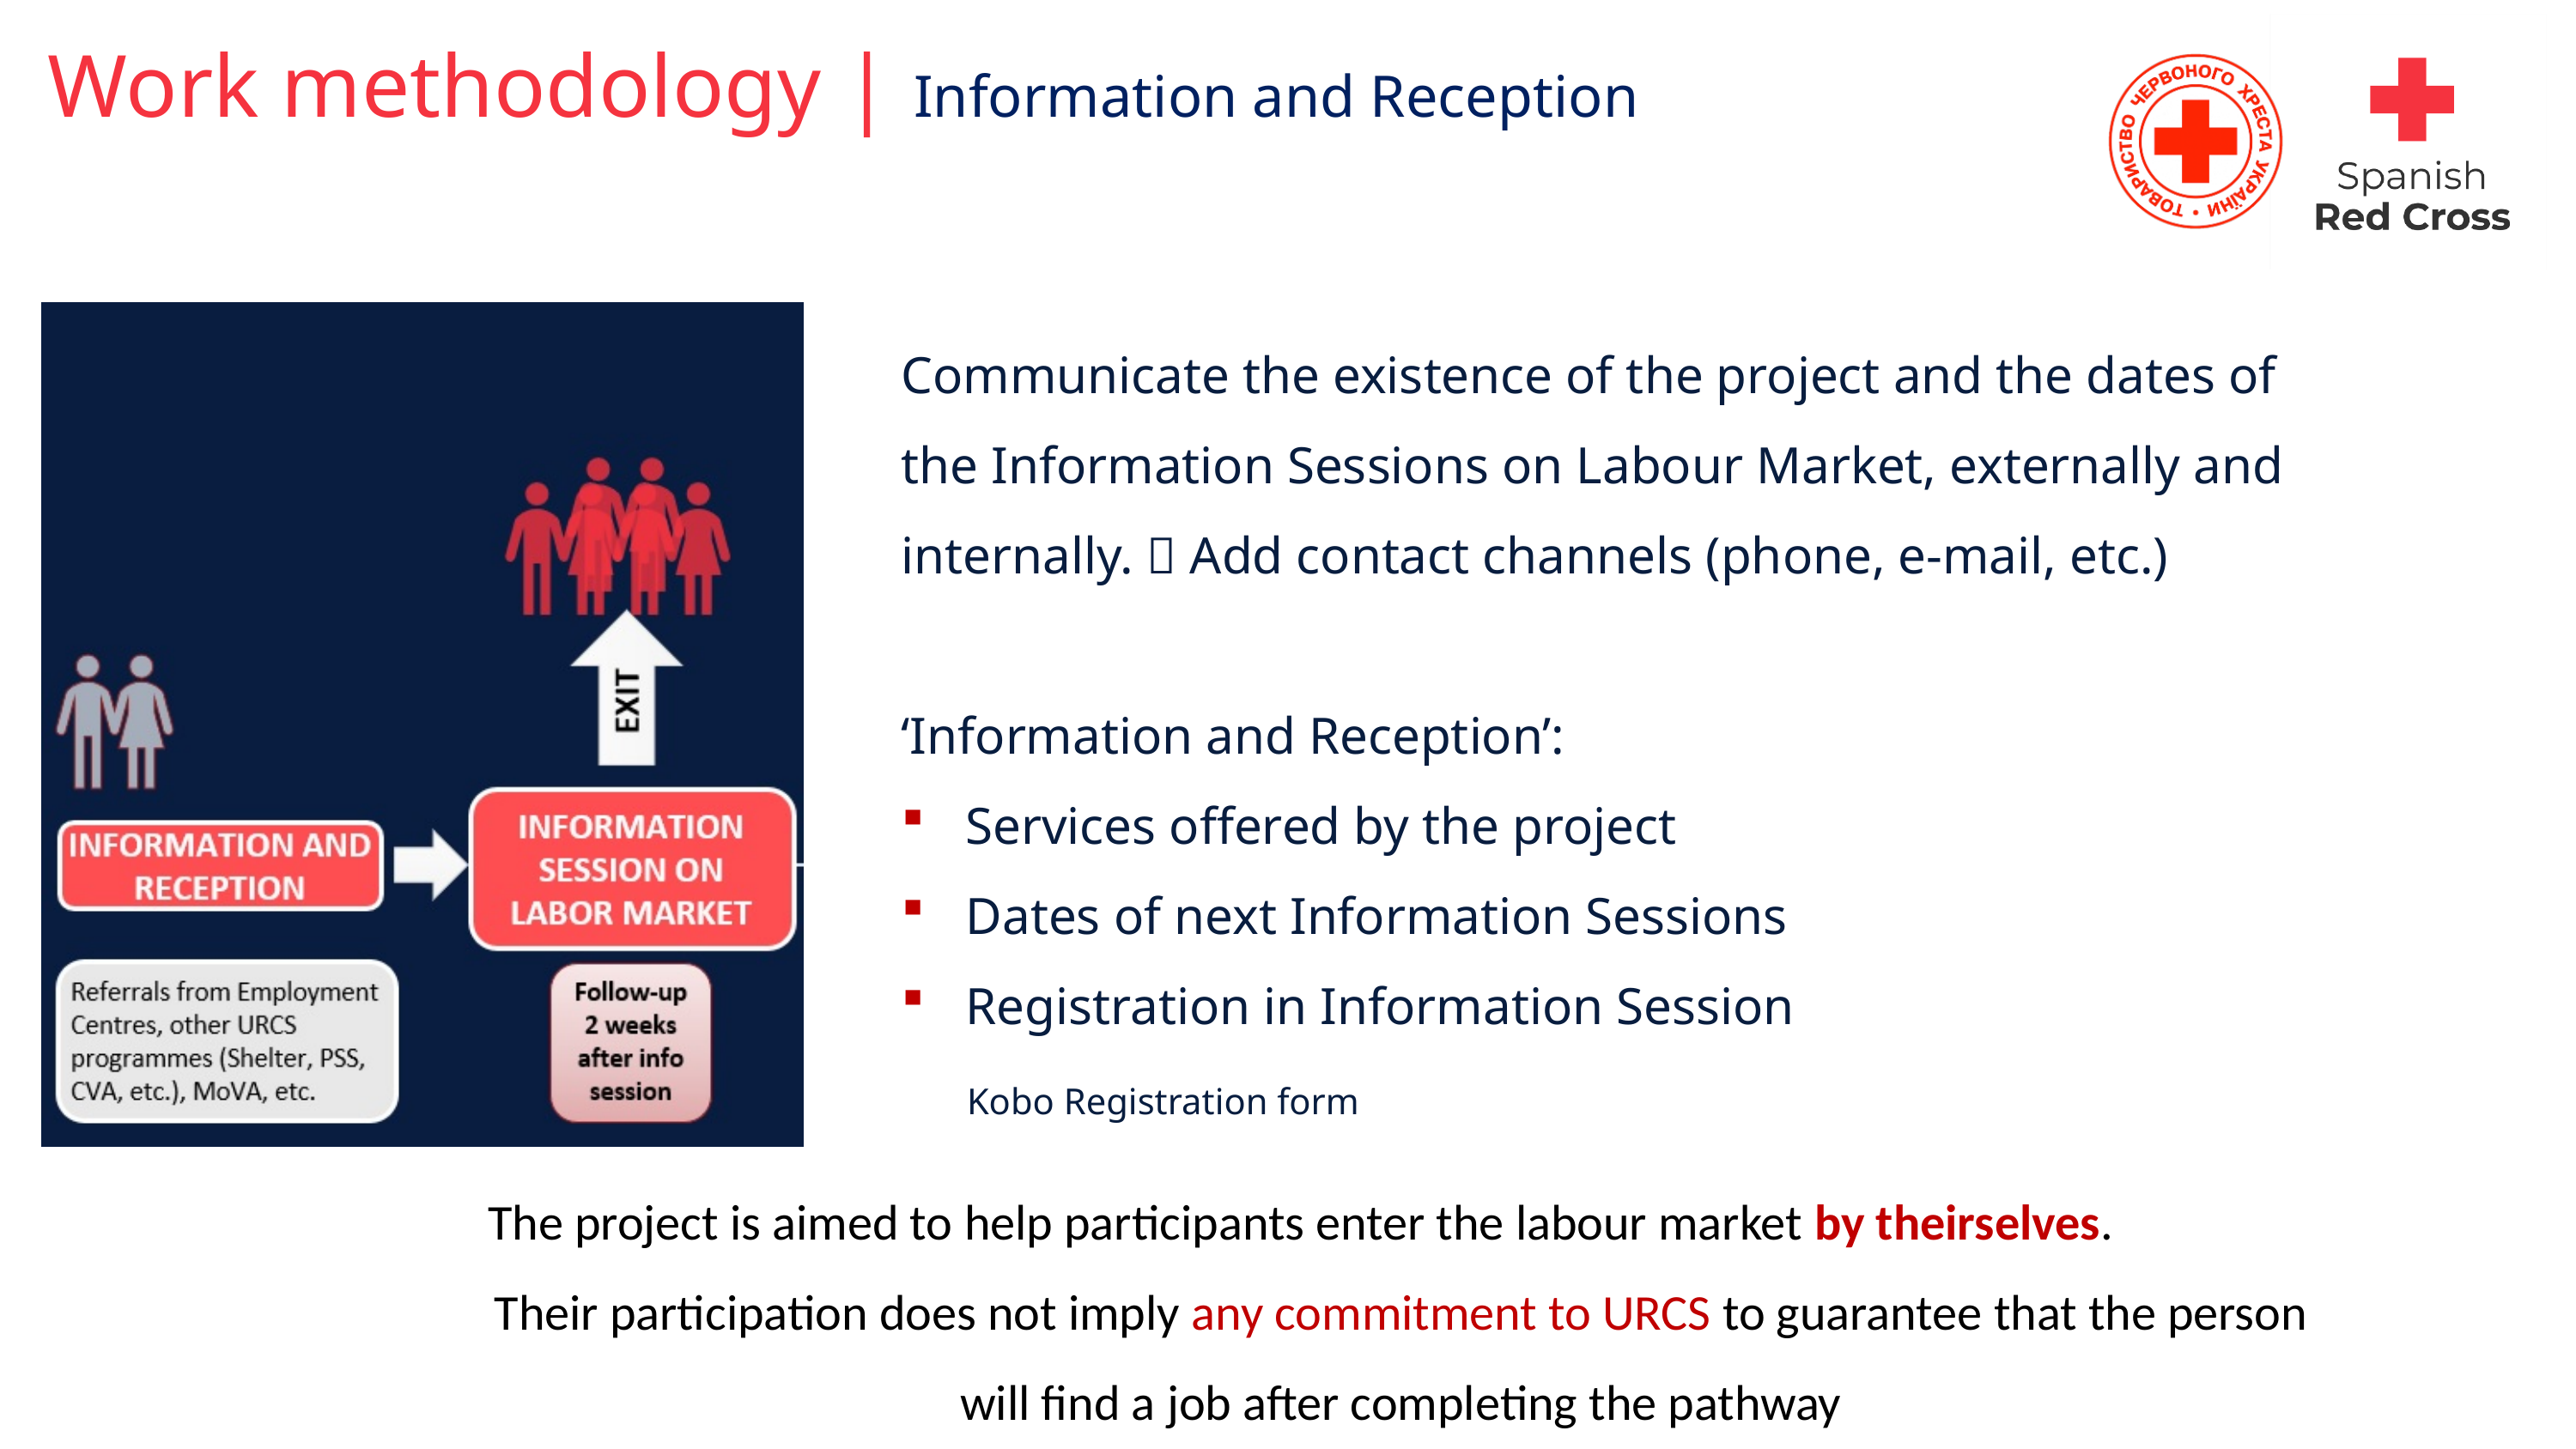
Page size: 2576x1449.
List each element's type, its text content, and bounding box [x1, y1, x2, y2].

text_box The project is aimed to help participants enter the labour market by theirselves. Their participation does not imply any commitment to URCS to guarantee that the person will find a job after completing the pathway [475, 1154, 2327, 1437]
text_box Work methodology | Information and Reception [41, 24, 1893, 141]
text_box Communicate the existence of the project and the dates of the Information Sessions on Labour Market, externally and internally.  Add contact channels (phone, e-mail, etc.) ‘Information and Reception’: Services offered by the project Dates of next Information Sessions Registration in Information Session Kobo Registration form [895, 306, 2327, 1154]
picture [41, 301, 804, 1147]
picture [2100, 3, 2547, 281]
